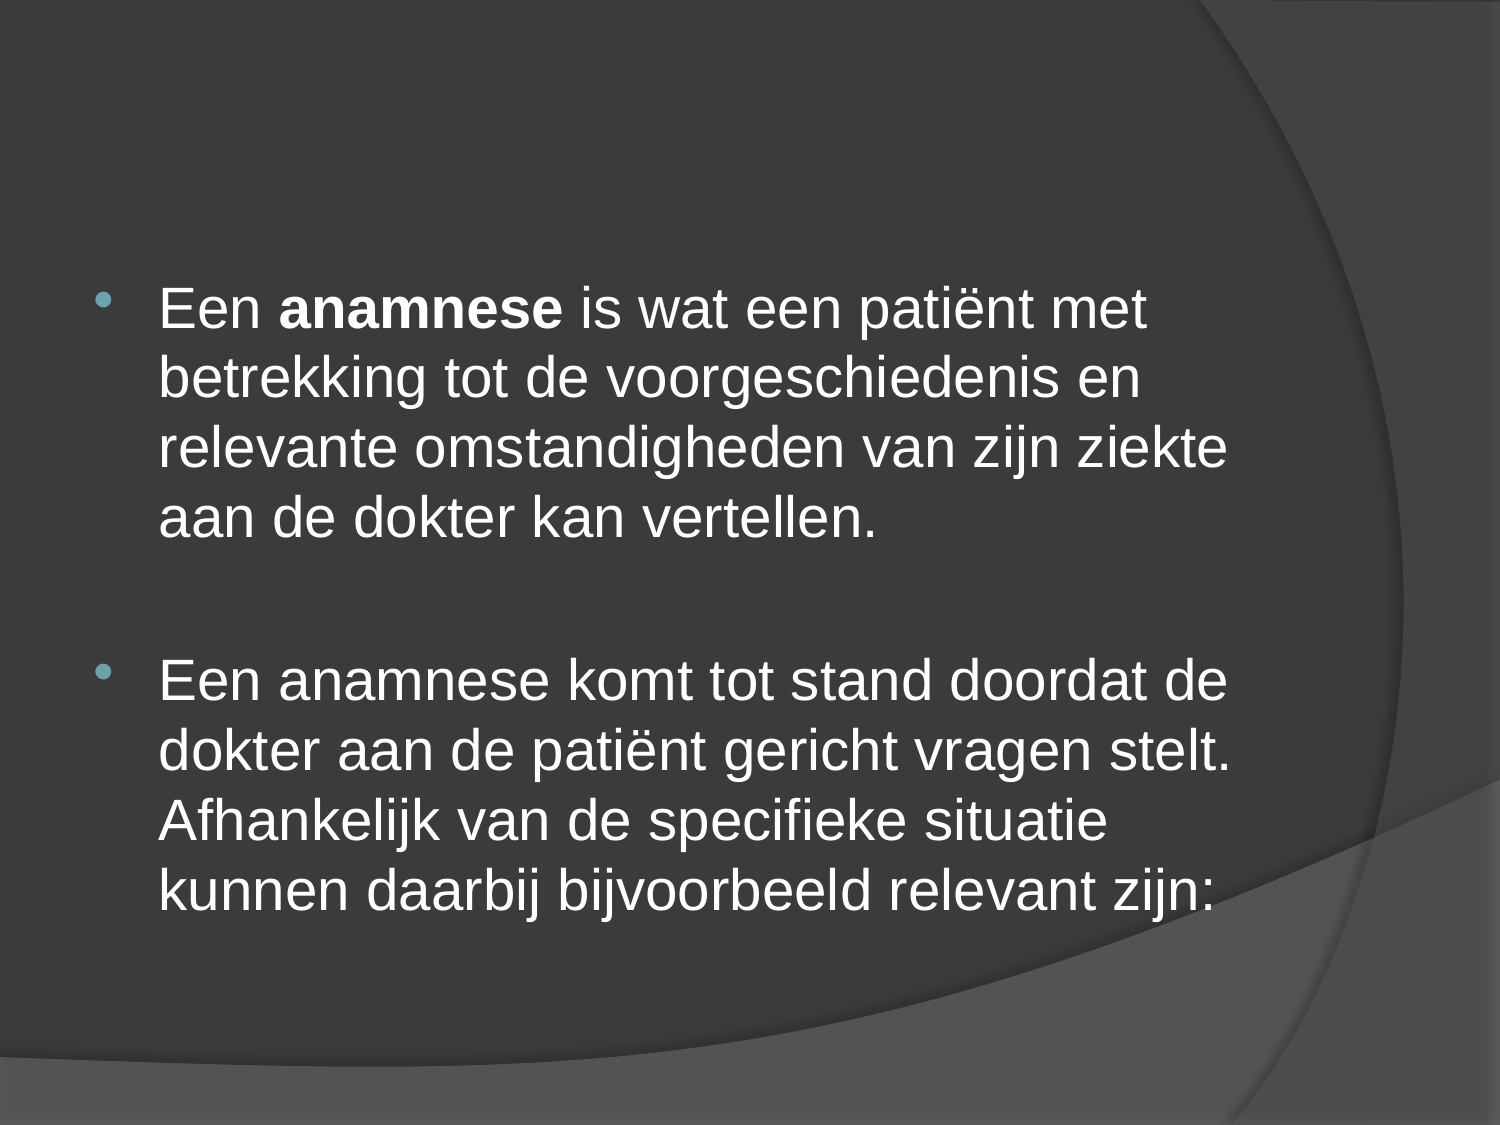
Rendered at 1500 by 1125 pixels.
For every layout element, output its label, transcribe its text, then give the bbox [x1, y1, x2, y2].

list Een anamnese is wat een patiënt met betrekking tot de voorgeschiedenis en relevante omstandigheden van zijn ziekte aan de dokter kan vertellen. Een anamnese komt tot stand doordat de dokter aan de patiënt gericht vragen stelt. Afhankelijk van de specifieke situatie kunnen daarbij bijvoorbeeld relevant zijn: [75, 262, 1300, 1005]
